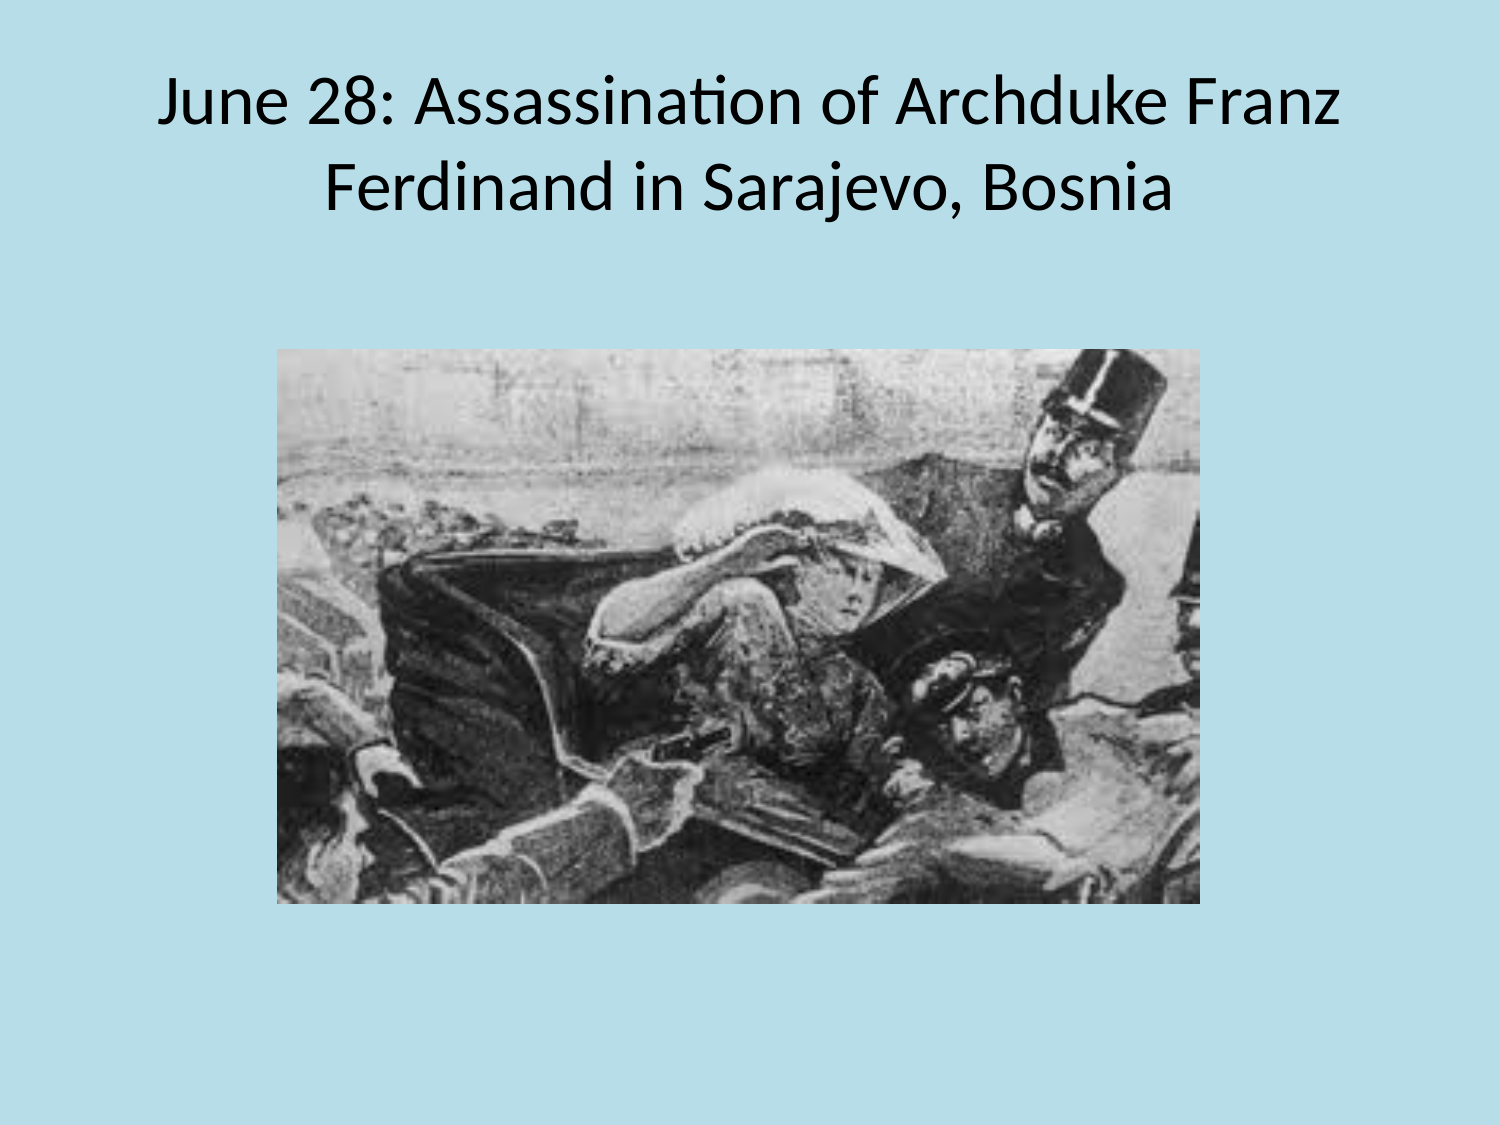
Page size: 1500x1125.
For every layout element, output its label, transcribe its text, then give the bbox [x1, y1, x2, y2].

title June 28: Assassination of Archduke Franz Ferdinand in Sarajevo, Bosnia [75, 45, 1425, 233]
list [276, 349, 1201, 904]
